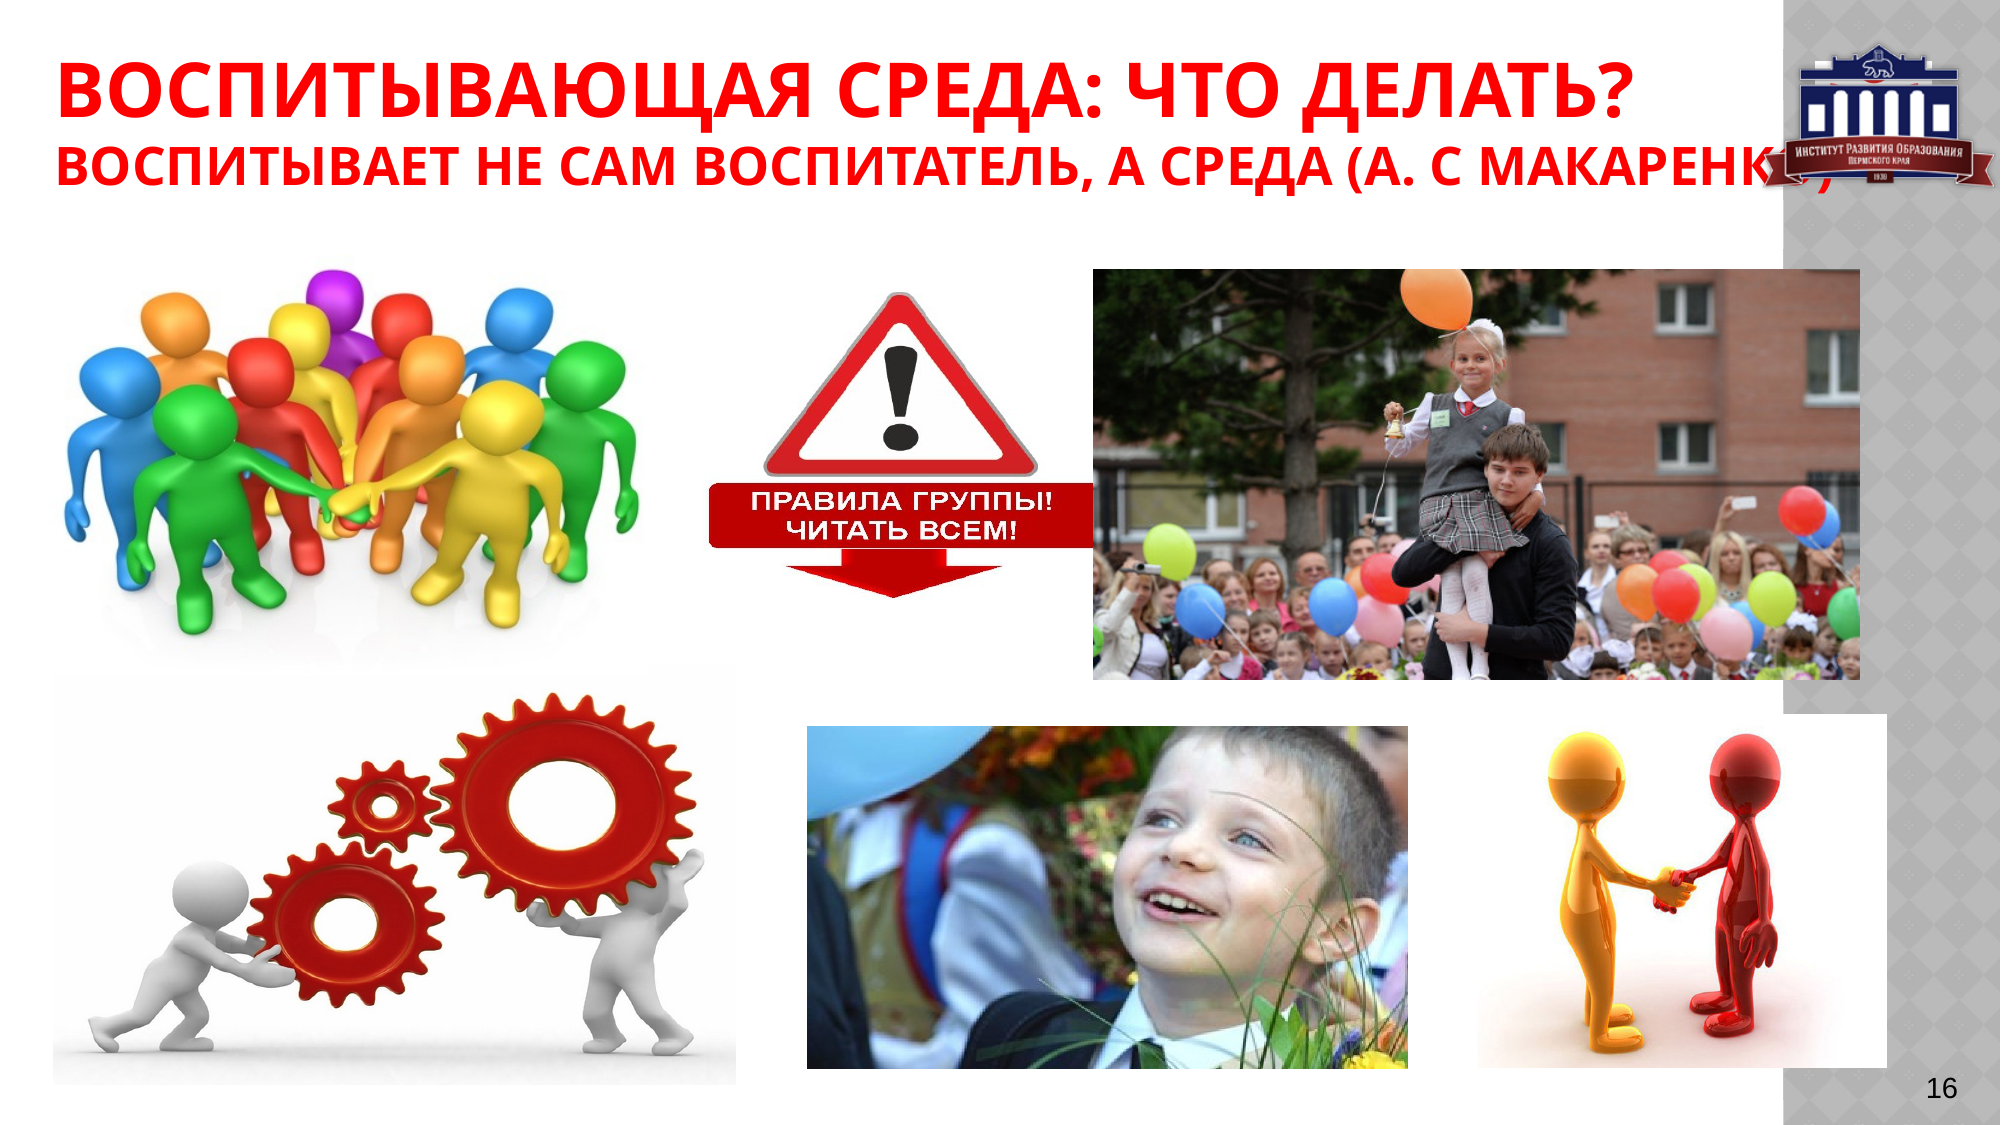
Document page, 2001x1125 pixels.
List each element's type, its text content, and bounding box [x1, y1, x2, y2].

picture [1432, 714, 1887, 1068]
picture [1093, 269, 1861, 681]
title ВОСПИТЫВАЮЩАЯ СРЕДА: что делать? Воспитывает не сам воспитатель, а среда (А. С макаренко) [46, 0, 1938, 258]
picture [807, 726, 1409, 1069]
picture [46, 254, 648, 677]
picture [687, 280, 1088, 602]
picture [52, 665, 736, 1085]
picture [1757, 38, 2000, 194]
